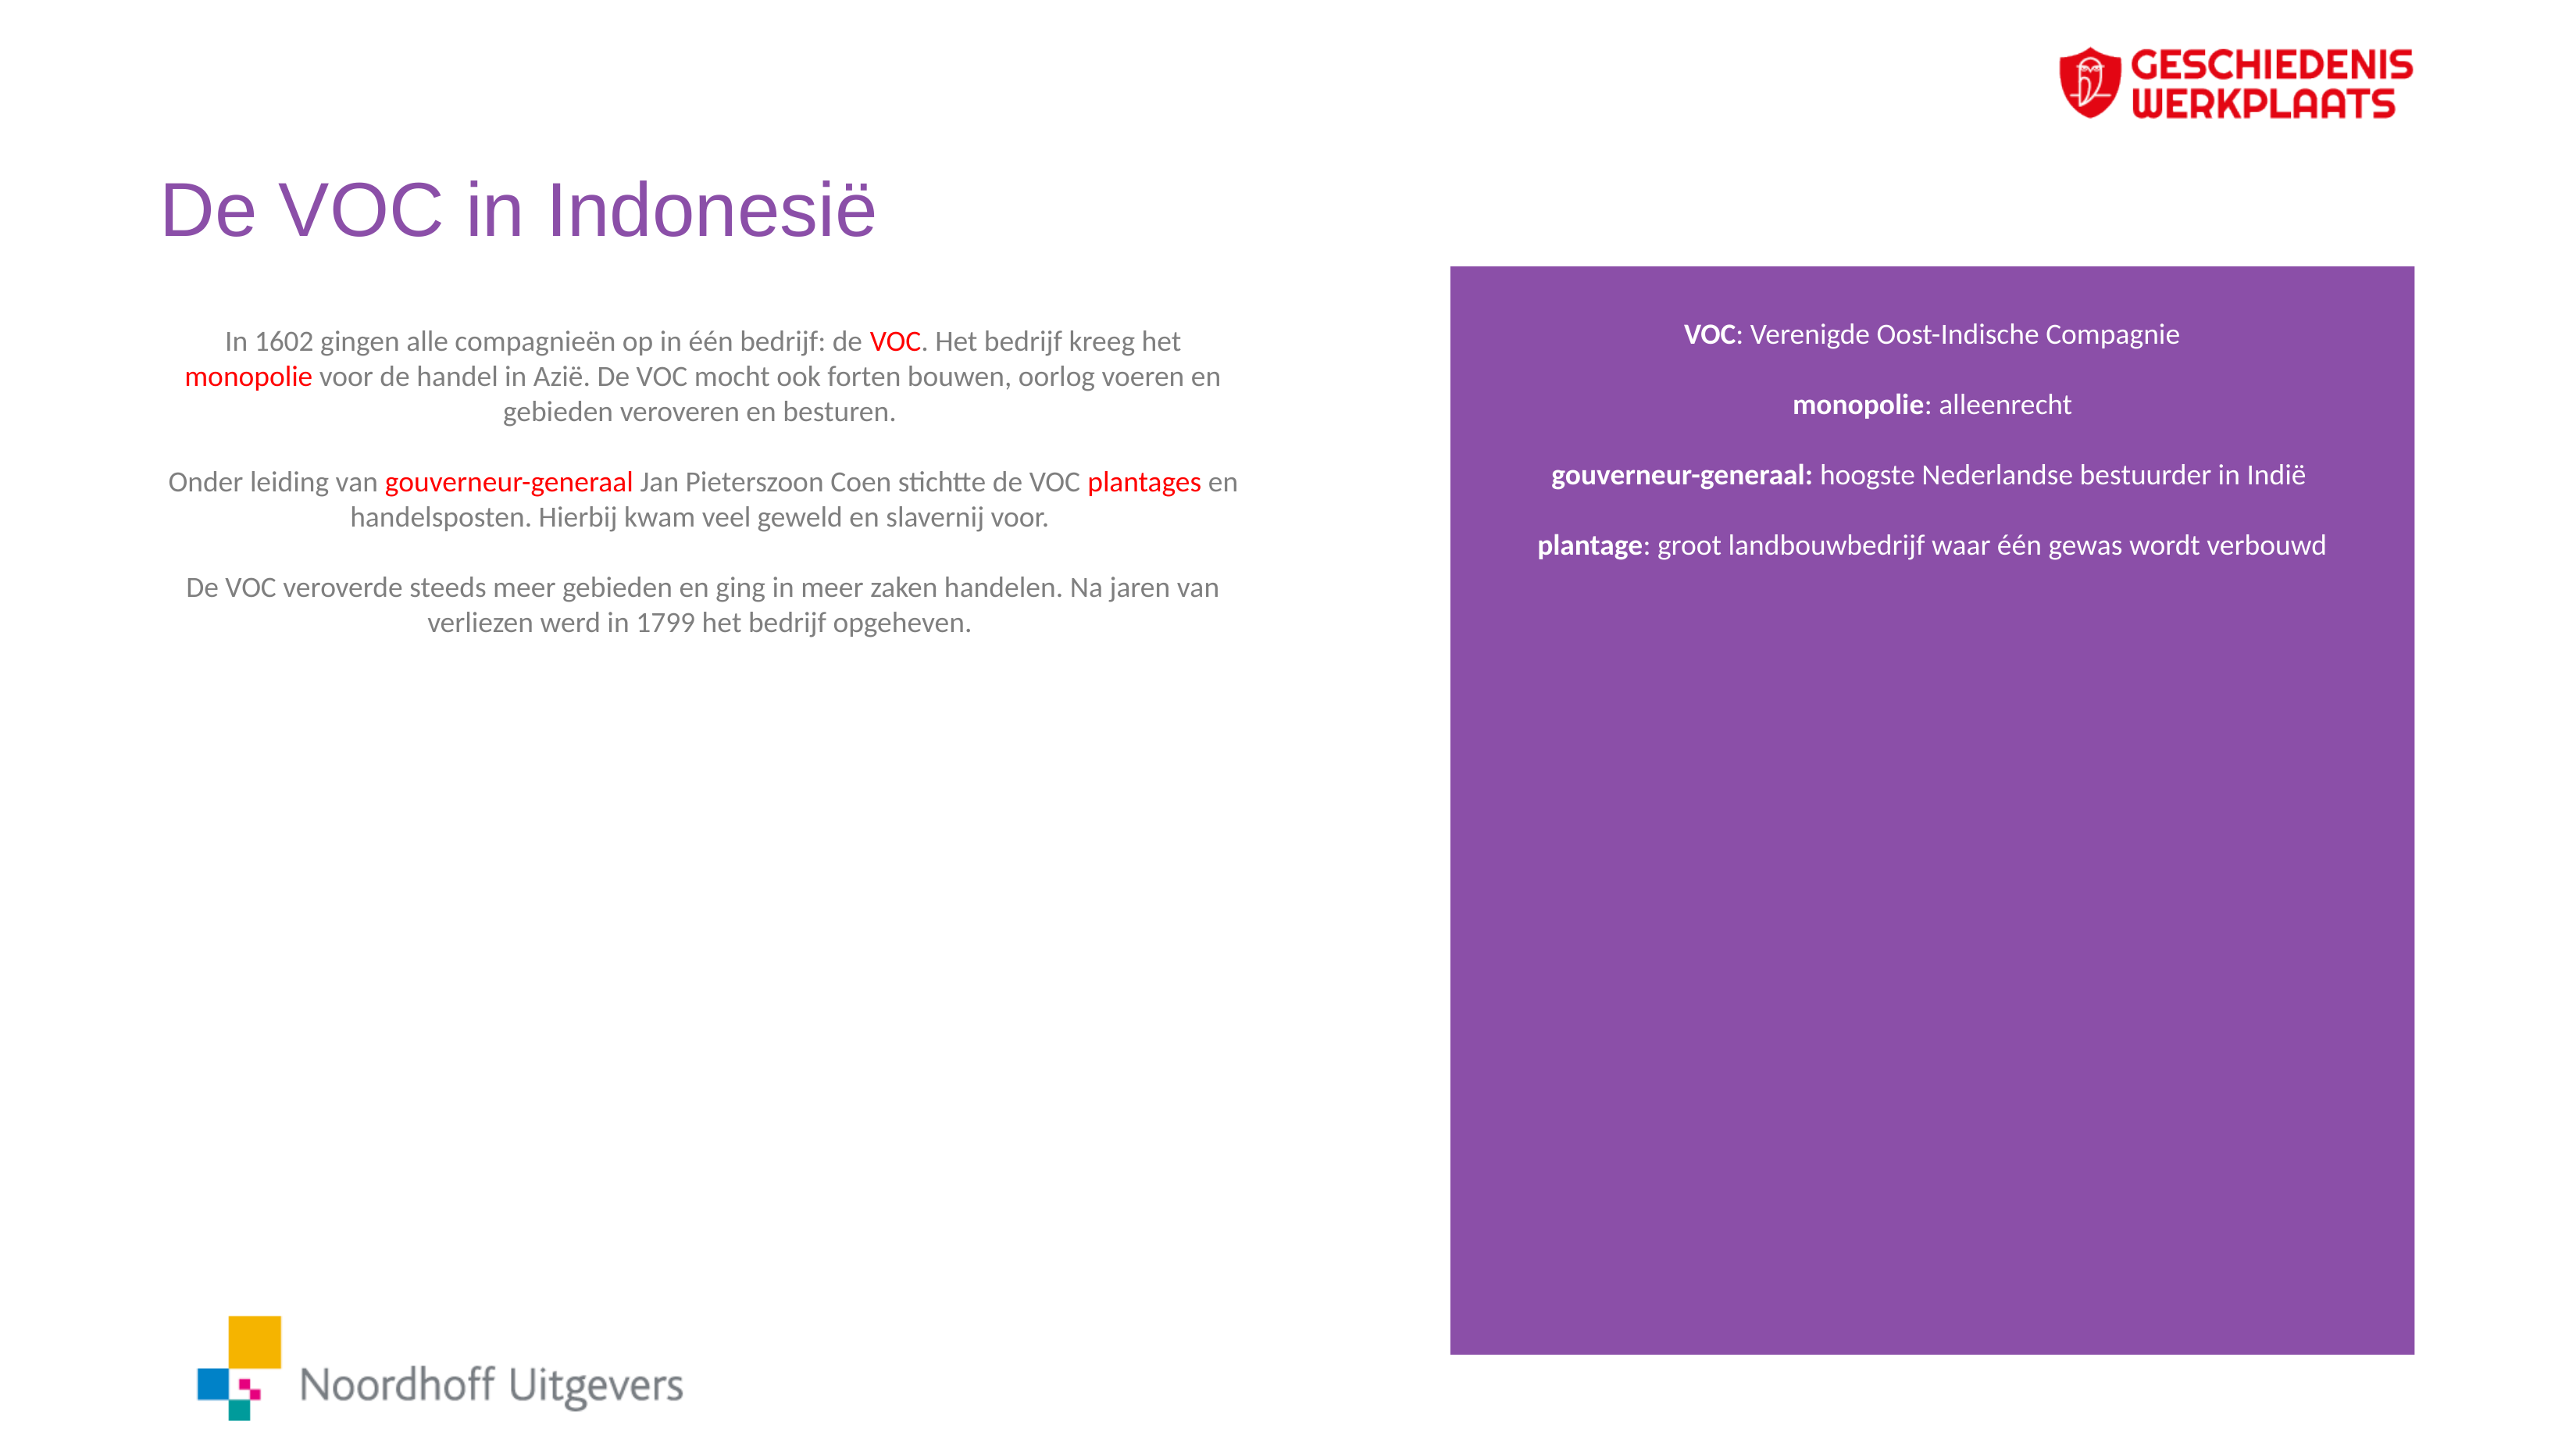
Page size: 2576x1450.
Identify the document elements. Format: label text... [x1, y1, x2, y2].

list VOC: Verenigde Oost-Indische Compagnie monopolie: alleenrecht gouverneur-generaal: hoogste Nederlandse bestuurder in Indië plantage: groot landbouwbedrijf waar één gewas wordt verbouwd [1450, 266, 2415, 1355]
title De VOC in Indonesië [159, 159, 2416, 266]
list In 1602 gingen alle compagnieën op in één bedrijf: de VOC. Het bedrijf kreeg het monopolie voor de handel in Azië. De VOC mocht ook forten bouwen, oorlog voeren en gebieden veroveren en besturen. Onder leiding van gouverneur-generaal Jan Pieterszoon Coen stichtte de VOC plantages en handelsposten. Hierbij kwam veel geweld en slavernij voor. De VOC veroverde steeds meer gebieden en ging in meer zaken handelen. Na jaren van verliezen werd in 1799 het bedrijf opgeheven. [159, 322, 1261, 1288]
picture [1610, 0, 2576, 161]
picture [159, 1288, 802, 1449]
